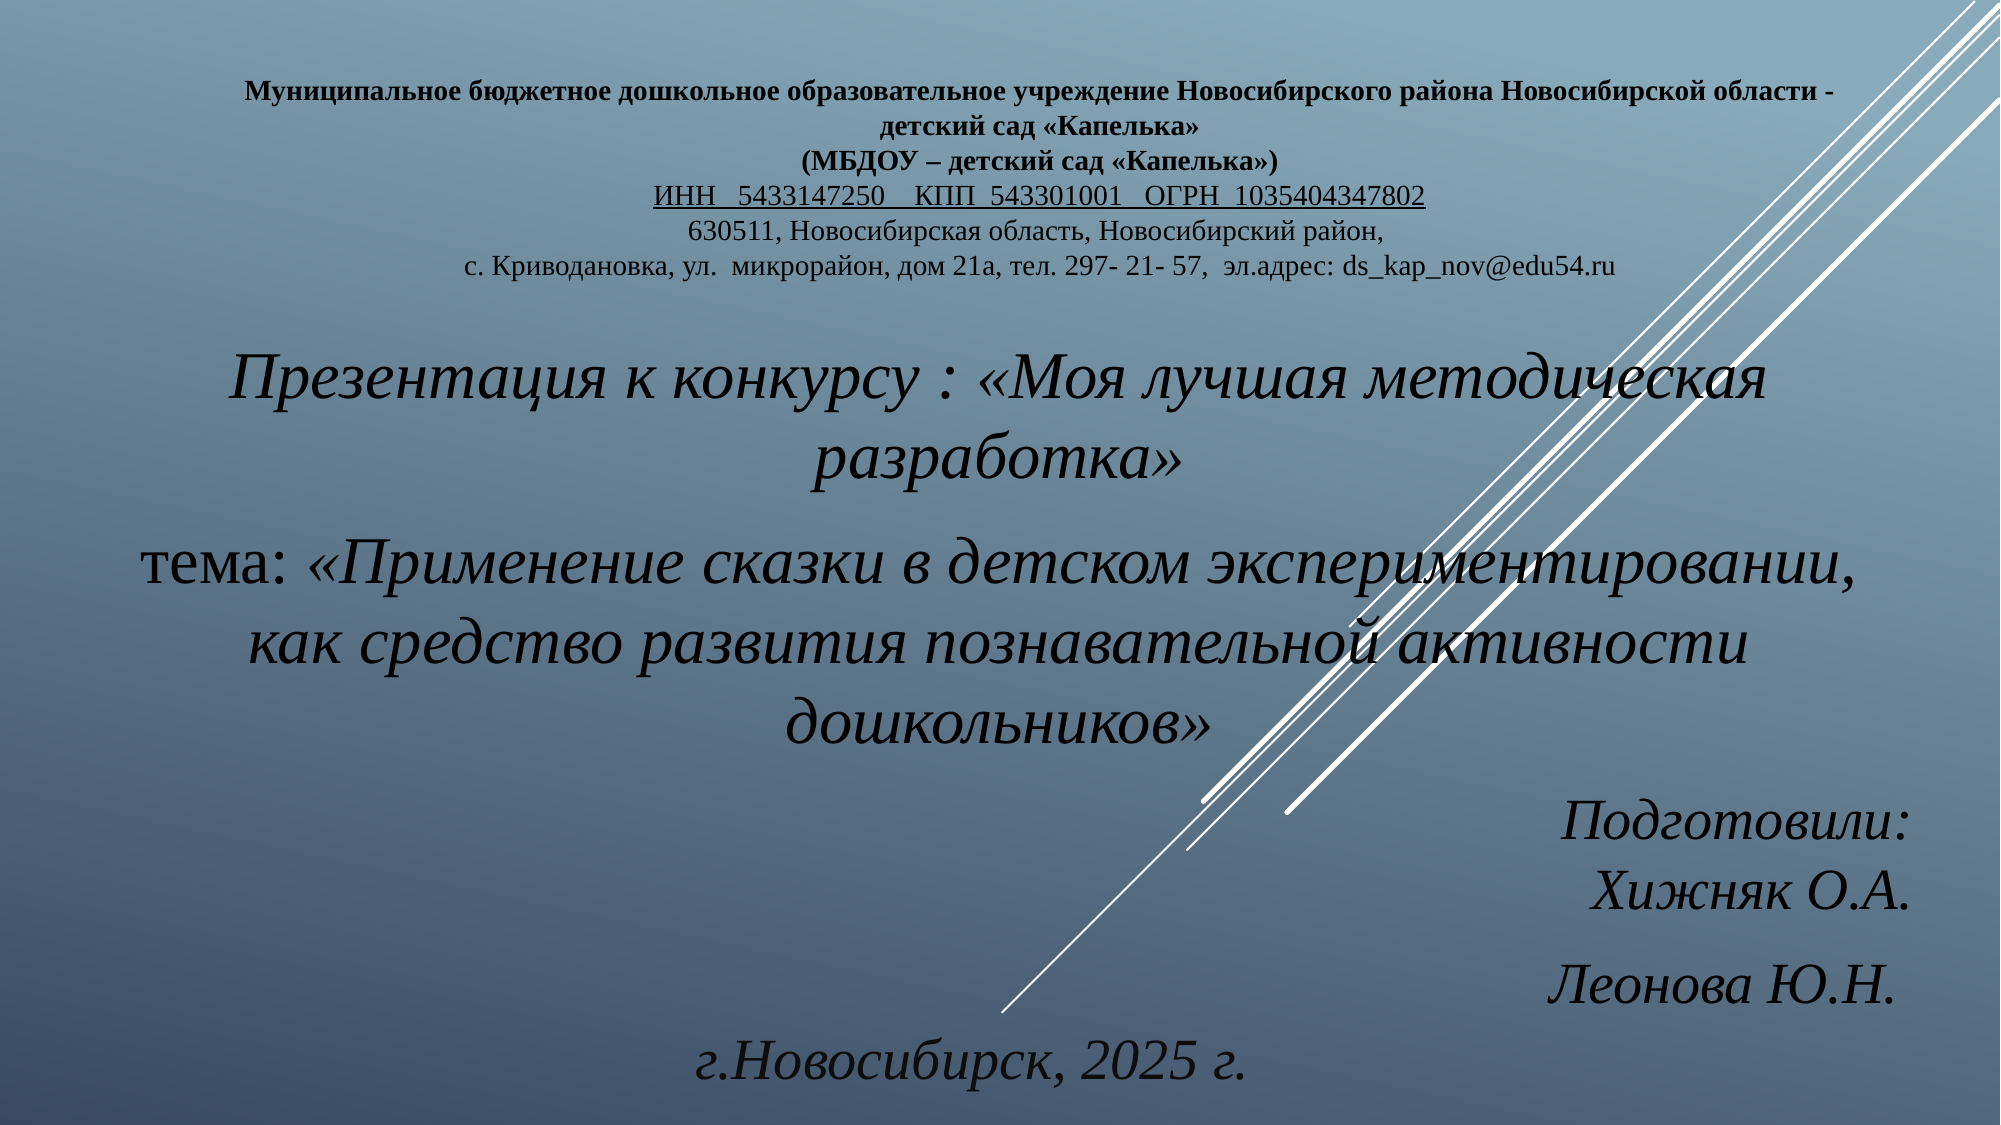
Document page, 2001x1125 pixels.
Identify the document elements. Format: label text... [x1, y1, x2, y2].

text_box г.Новосибирск, 2025 г. [575, 1013, 1340, 1099]
subtitle Презентация к конкурсу : «Моя лучшая методическая разработка» тема: «Применение сказки в детском экспериментировании, как средство развития познавательной активности дошкольников» Подготовили: Хижняк О.А. Леонова Ю.Н. [72, 324, 1928, 981]
text_box Муниципальное бюджетное дошкольное образовательное учреждение Новосибирского района Новосибирской области - детский сад «Капелька» (МБДОУ – детский сад «Капелька») ИНН 5433147250 КПП 543301001 ОГРН 1035404347802 630511, Новосибирская область, Новосибирский район, с. Криводановка, ул. микрорайон, дом 21а, тел. 297- 21- 57, эл.адрес: ds_kap_nov@edu54.ru [208, 64, 1872, 289]
